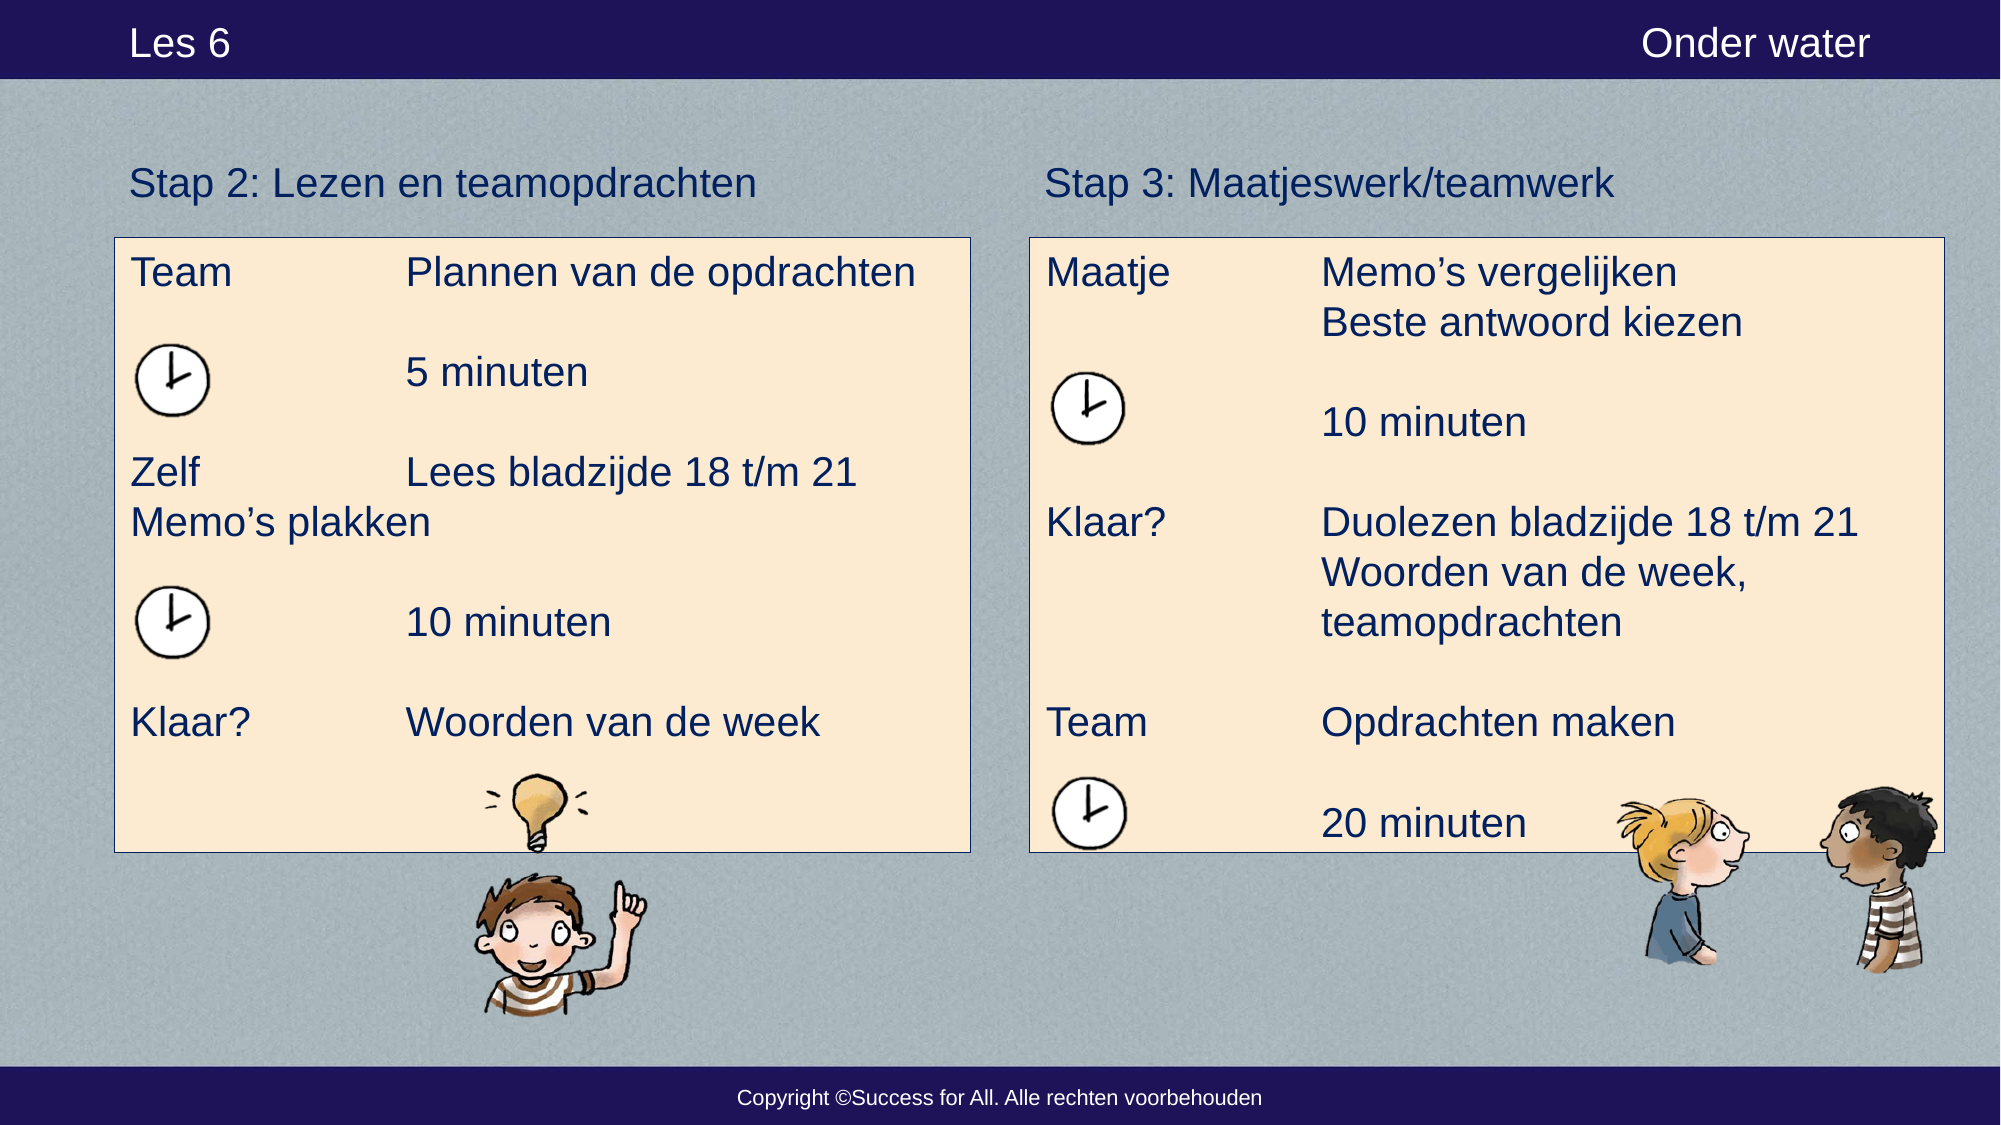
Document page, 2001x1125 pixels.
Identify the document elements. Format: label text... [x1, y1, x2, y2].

text_box Maatje Memo’s vergelijken Beste antwoord kiezen 10 minuten Klaar? Duolezen bladzijde 18 t/m 21 Woorden van de week, teamopdrachten Team Opdrachten maken 20 minuten [1029, 237, 1945, 853]
text_box Les 6 [114, 8, 354, 73]
text_box Stap 2: Lezen en teamopdrachten [114, 148, 907, 214]
text_box Onder water [999, 8, 1886, 73]
picture [0, 0, 2001, 1125]
text_box Team Plannen van de opdrachten 5 minuten Zelf Lees bladzijde 18 t/m 21 Memo’s plakken 10 minuten Klaar? Woorden van de week [114, 237, 971, 853]
text_box Copyright ©Success for All. Alle rechten voorbehouden [0, 1076, 2000, 1125]
text_box Stap 3: Maatjeswerk/teamwerk [1029, 148, 1822, 214]
